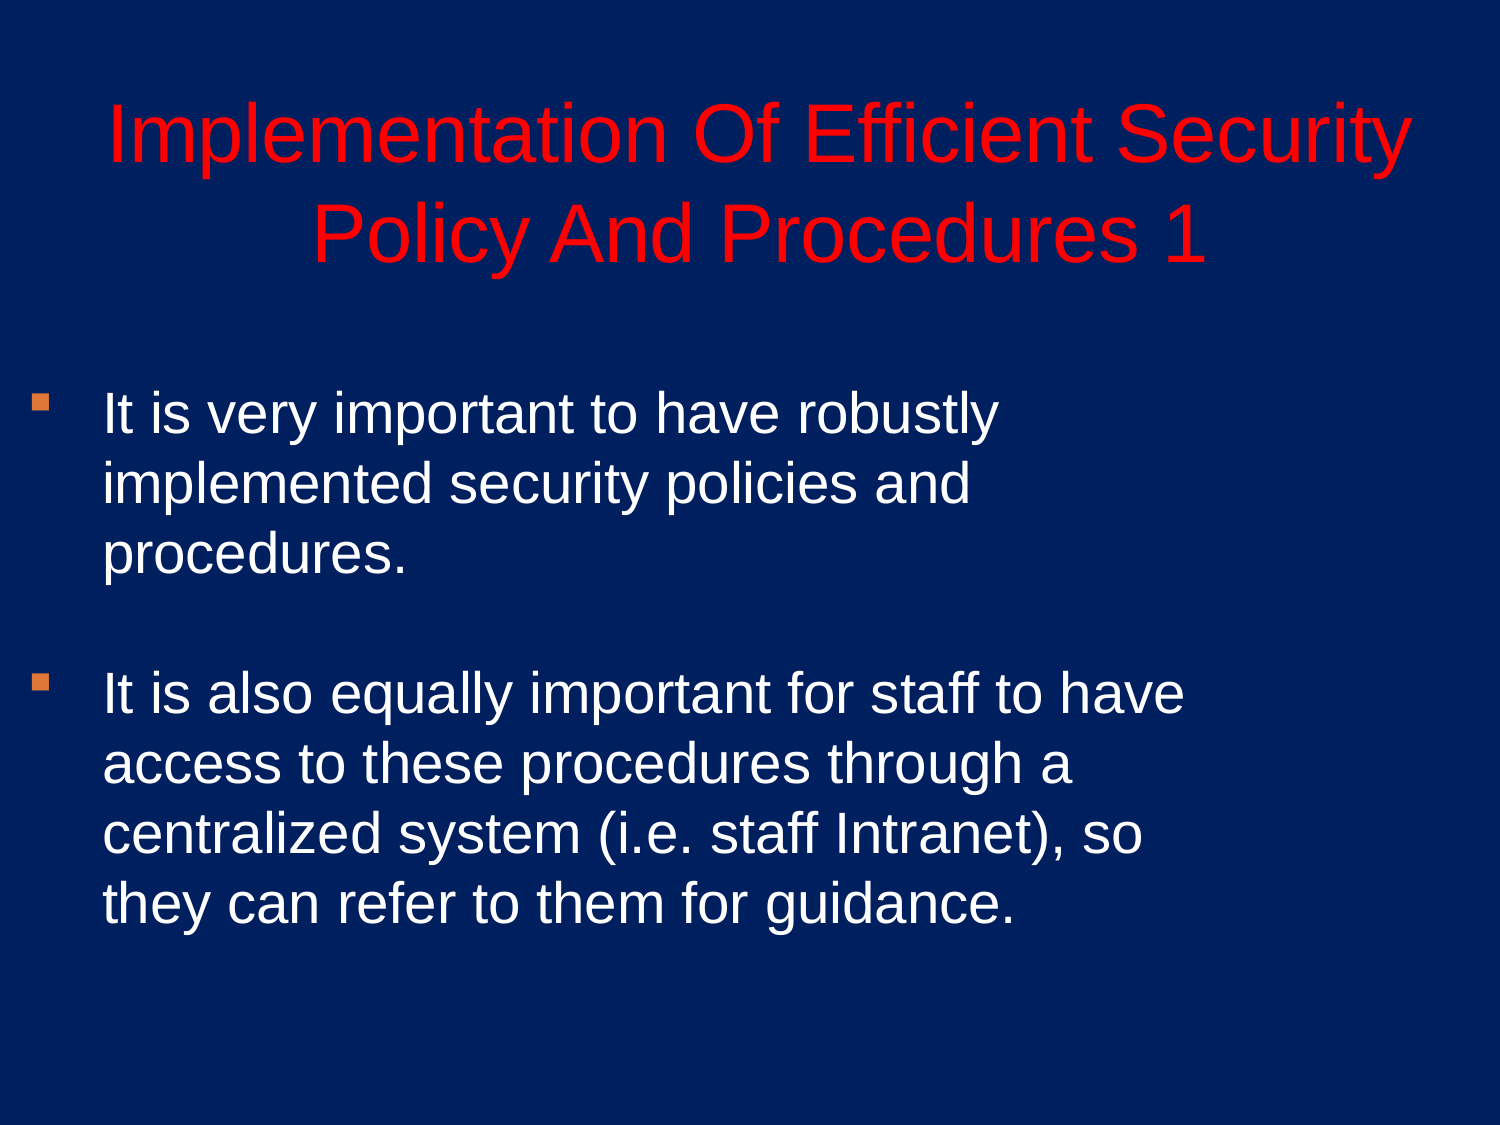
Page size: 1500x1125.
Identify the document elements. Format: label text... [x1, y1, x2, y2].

text_box It is very important to have robustly implemented security policies and procedures. It is also equally important for staff to have access to these procedures through a centralized system (i.e. staff Intranet), so they can refer to them for guidance. [24, 374, 1214, 935]
title Implementation Of Efficient Security Policy And Procedures 1 [44, 53, 1456, 279]
